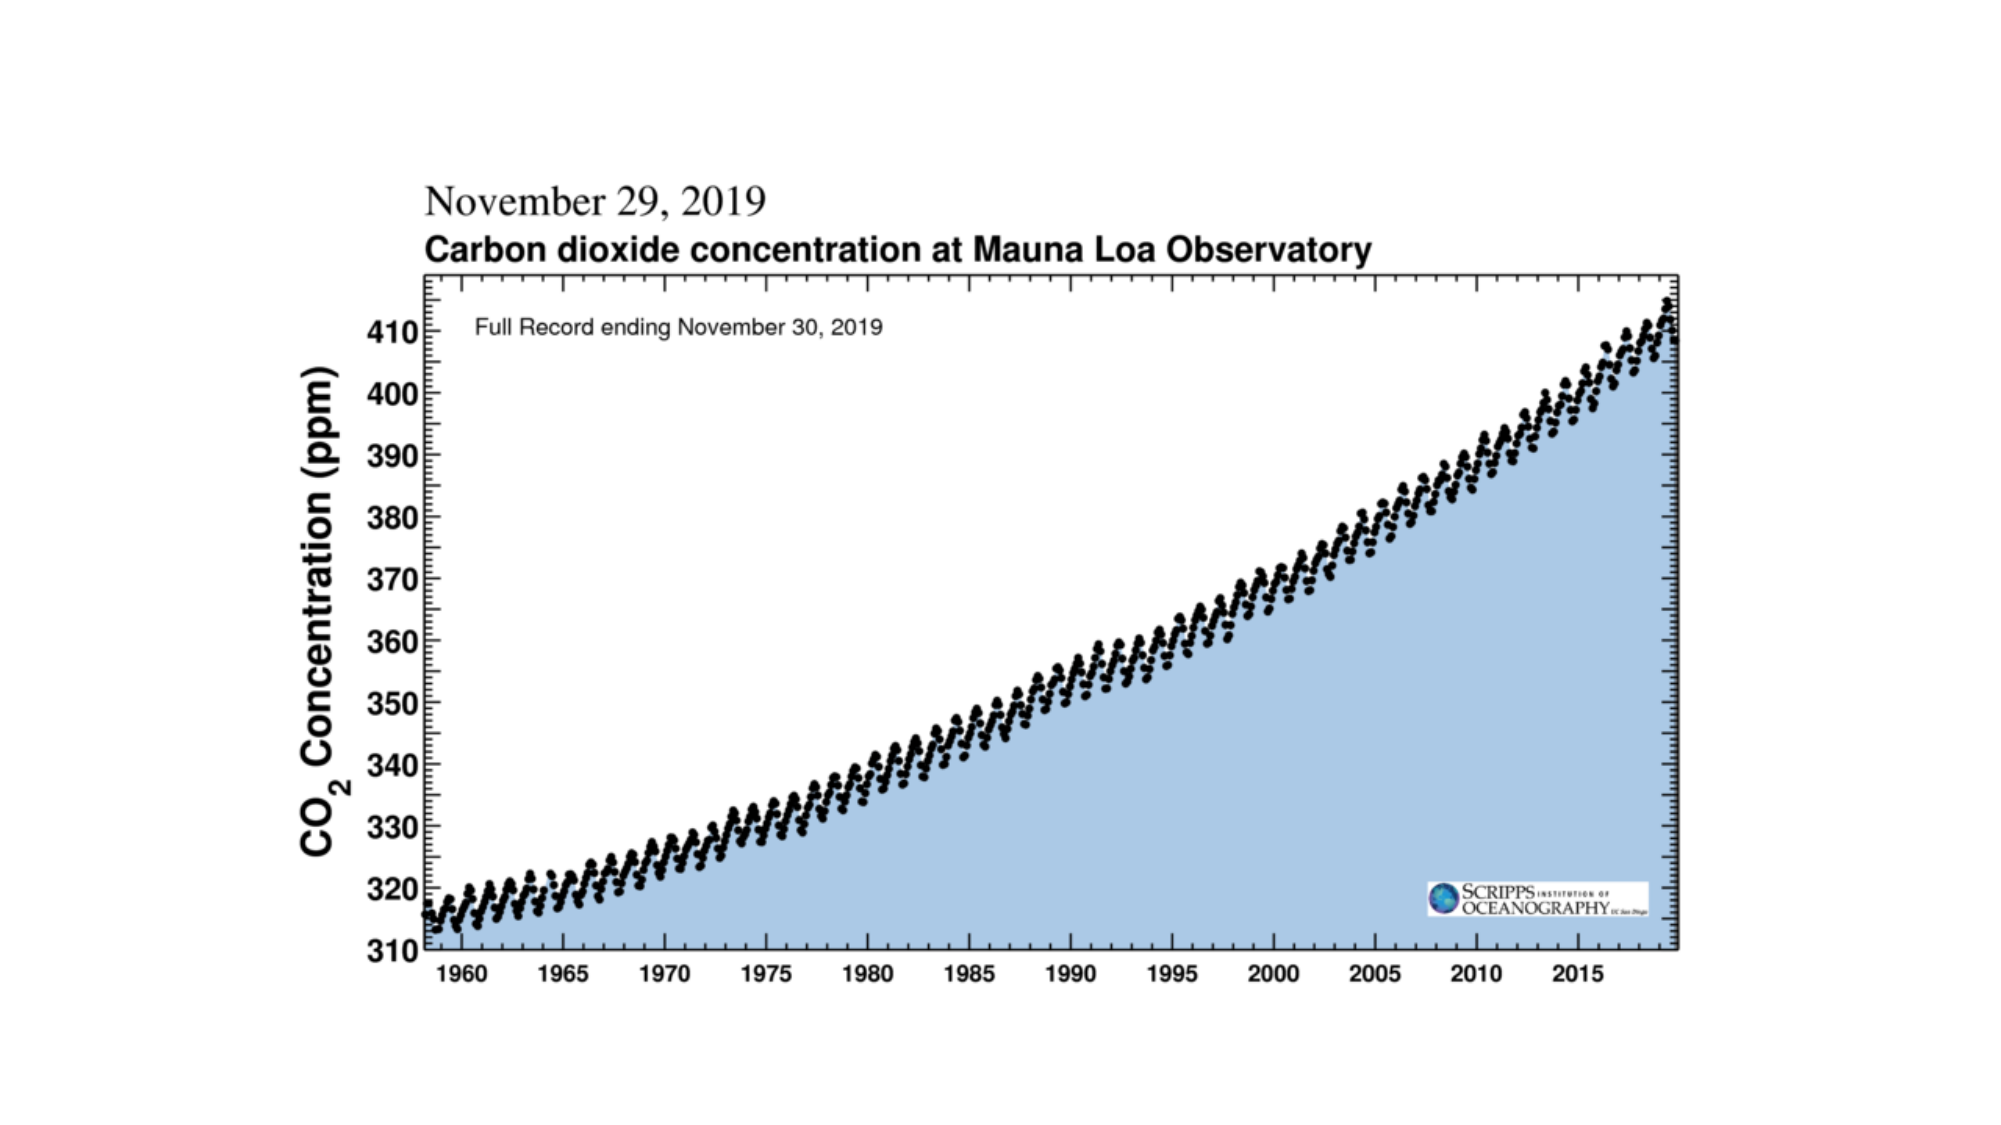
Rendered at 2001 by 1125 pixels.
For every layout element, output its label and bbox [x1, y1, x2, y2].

picture [218, 93, 1782, 1032]
